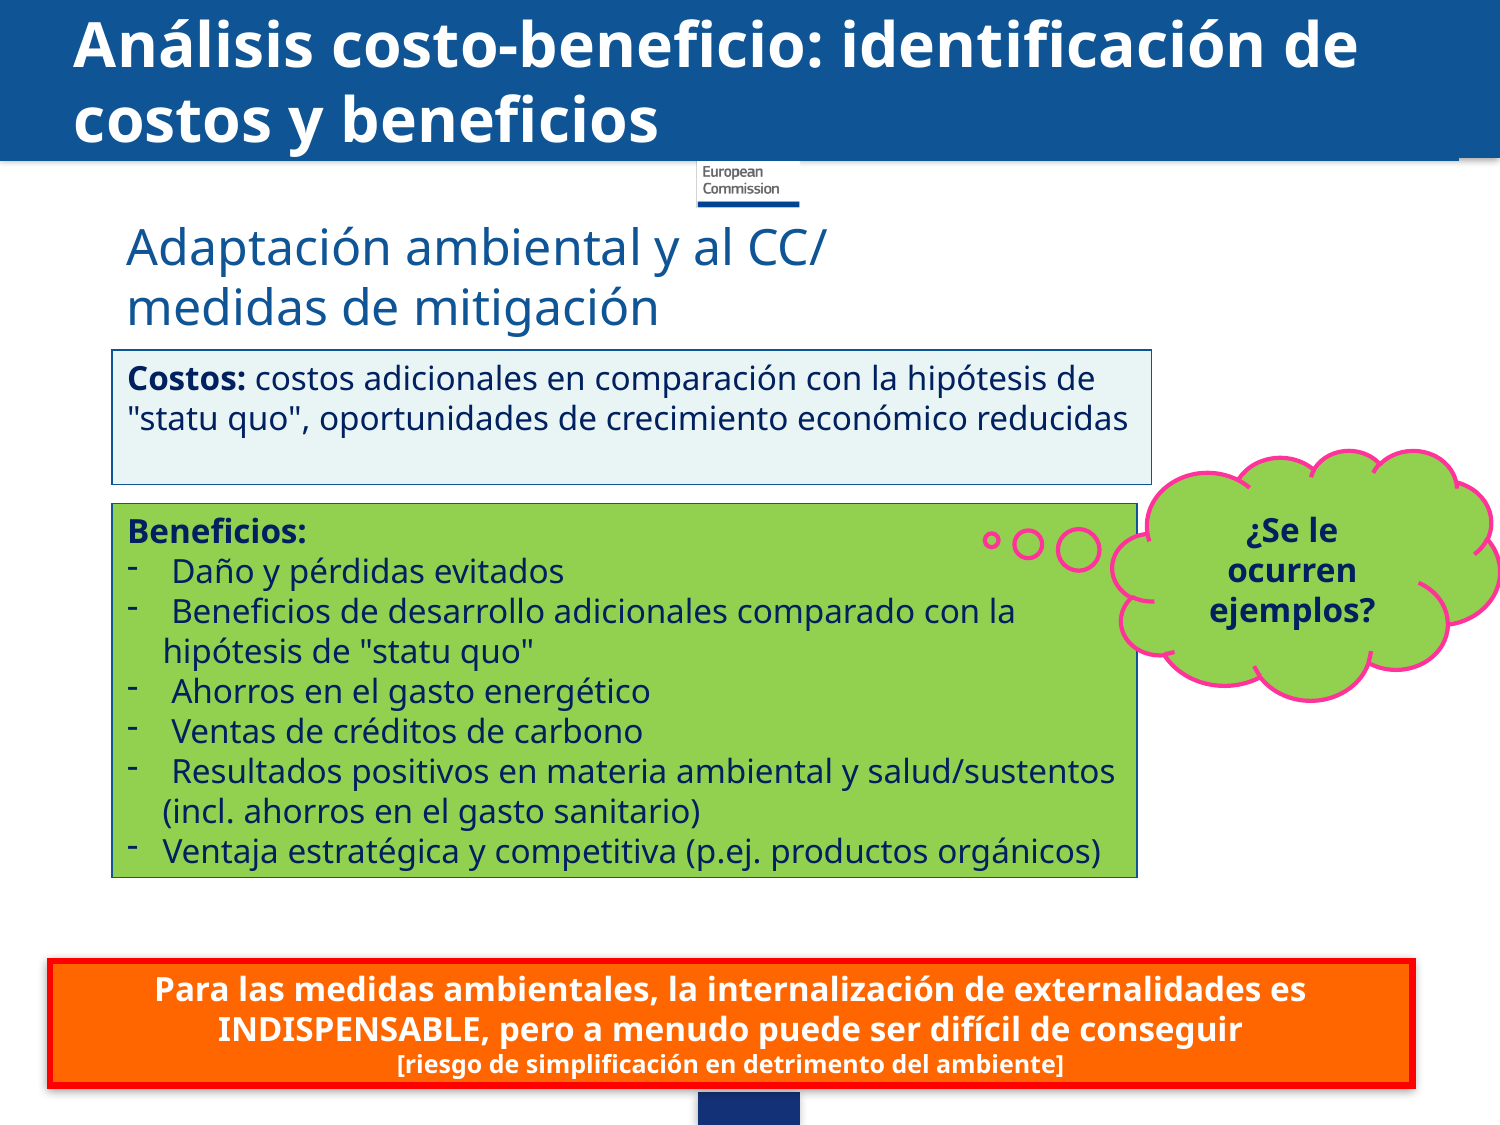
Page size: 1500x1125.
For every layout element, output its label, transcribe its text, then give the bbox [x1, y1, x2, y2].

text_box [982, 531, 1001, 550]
title Análisis costo-beneficio: identificación de costos y beneficios [0, 0, 1459, 161]
text_box Adaptación ambiental y al CC/ medidas de mitigación [112, 207, 1126, 343]
text_box ¿Se le ocurren ejemplos? [1109, 448, 1500, 703]
picture [649, 161, 885, 207]
text_box Beneficios: Daño y pérdidas evitados Beneficios de desarrollo adicionales comparado con la hipótesis de "statu quo" Ahorros en el gasto energético Ventas de créditos de carbono Resultados positivos en materia ambiental y salud/sustentos (incl. ahorros en el gasto sanitario) Ventaja estratégica y competitiva (p.ej. productos orgánicos) [112, 503, 1138, 878]
text_box Para las medidas ambientales, la internalización de externalidades es INDISPENSABLE, pero a menudo puede ser difícil de conseguir [riesgo de simplificación en detrimento del ambiente] [49, 960, 1413, 1086]
slide_number 8 [1074, 1024, 1426, 1103]
text_box Costos: costos adicionales en comparación con la hipótesis de "statu quo", oportunidades de crecimiento económico reducidas [112, 349, 1152, 485]
text_box ¿Se le ocurren ejemplos? [1012, 528, 1045, 561]
text_box ¿Se le ocurren ejemplos? [1055, 526, 1102, 573]
